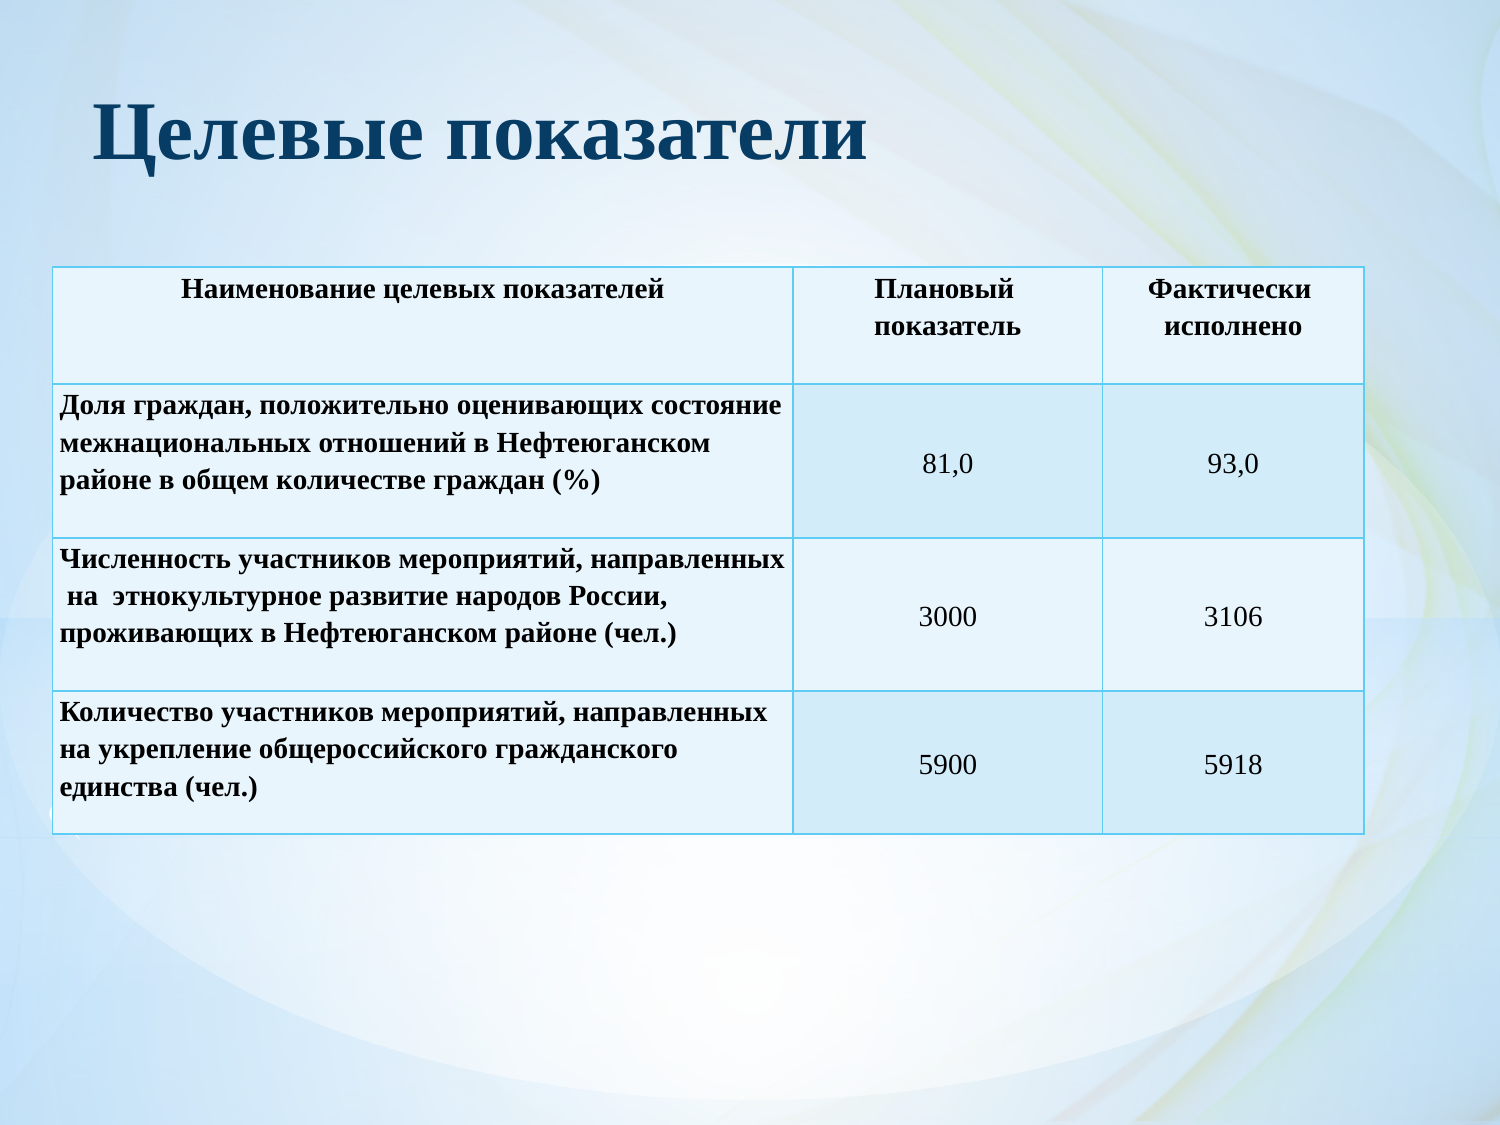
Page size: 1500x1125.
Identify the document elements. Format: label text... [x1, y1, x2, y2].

table_cell 5900 [794, 692, 1102, 833]
table_cell 81,0 [794, 385, 1102, 537]
table_cell Численность участников мероприятий, направленных на этнокультурное развитие народов России, проживающих в Нефтеюганском районе (чел.) [53, 539, 792, 690]
text_box Целевые показатели [77, 78, 1428, 266]
table_cell 3106 [1103, 539, 1363, 690]
table_header Наименование целевых показателей [53, 268, 792, 383]
picture [49, 786, 264, 840]
table_cell 5918 [1103, 692, 1363, 833]
table_header Плановый показатель [794, 268, 1102, 383]
table_cell Количество участников мероприятий, направленных на укрепление общероссийского гражданского единства (чел.) [53, 692, 792, 833]
table_cell 3000 [794, 539, 1102, 690]
table_header Фактически исполнено [1103, 268, 1363, 383]
table_cell 93,0 [1103, 385, 1363, 537]
table_cell Доля граждан, положительно оценивающих состояние межнациональных отношений в Нефтеюганском районе в общем количестве граждан (%) [53, 385, 792, 537]
